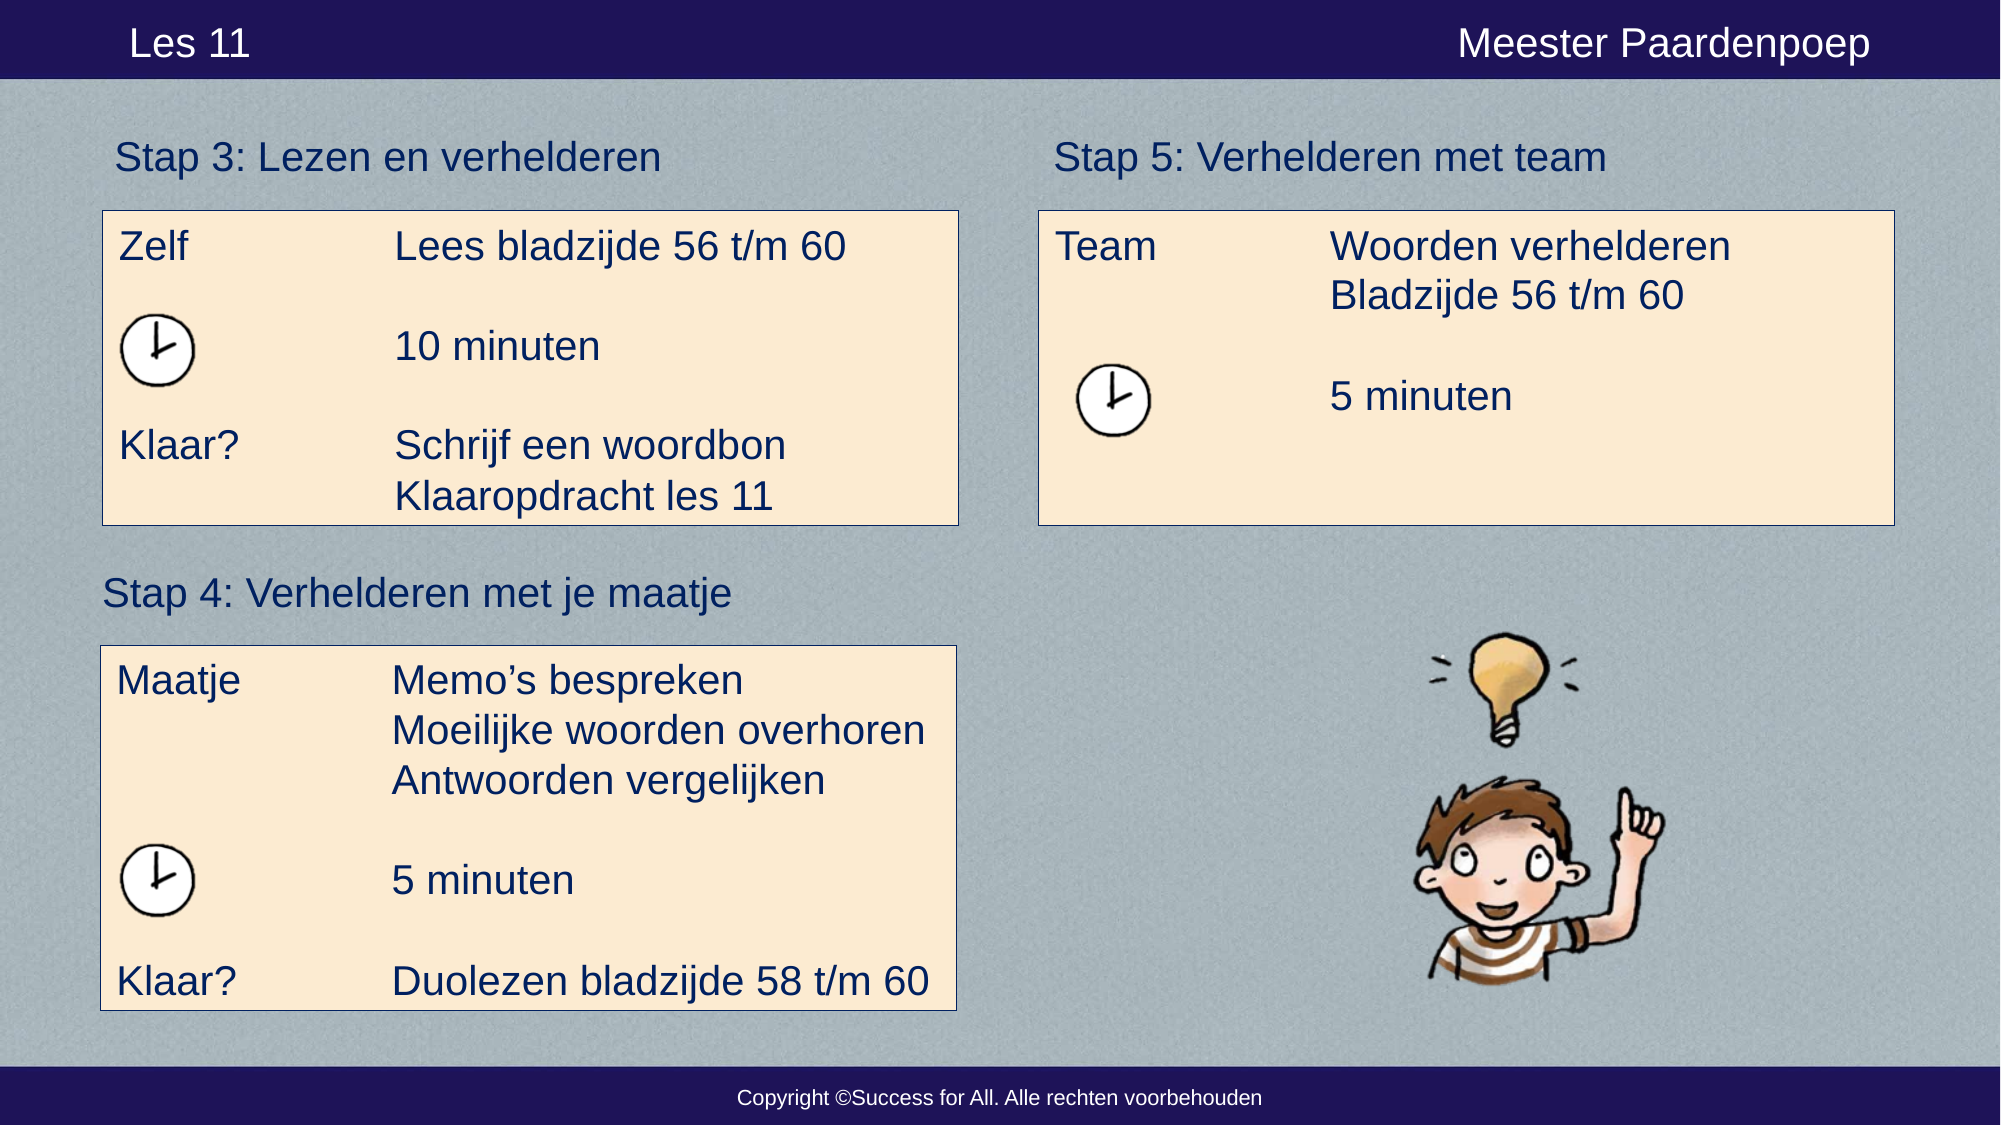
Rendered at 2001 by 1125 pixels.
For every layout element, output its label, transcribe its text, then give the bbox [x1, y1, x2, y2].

text_box Zelf Lees bladzijde 56 t/m 60 10 minuten Klaar? Schrijf een woordbon Klaaropdracht les 11 [102, 210, 959, 526]
picture [0, 0, 2001, 1125]
text_box Team Woorden verhelderen Bladzijde 56 t/m 60 5 minuten [1038, 210, 1895, 526]
text_box Maatje Memo’s bespreken Moeilijke woorden overhoren Antwoorden vergelijken 5 minuten Klaar? Duolezen bladzijde 58 t/m 60 [100, 645, 957, 1011]
text_box Stap 3: Lezen en verhelderen [99, 122, 892, 188]
text_box Copyright ©Success for All. Alle rechten voorbehouden [0, 1076, 2000, 1125]
text_box Les 11 [114, 8, 354, 73]
text_box Stap 4: Verhelderen met je maatje [52, 558, 939, 624]
text_box Meester Paardenpoep [999, 8, 1886, 73]
text_box Stap 5: Verhelderen met team [1038, 122, 1877, 188]
